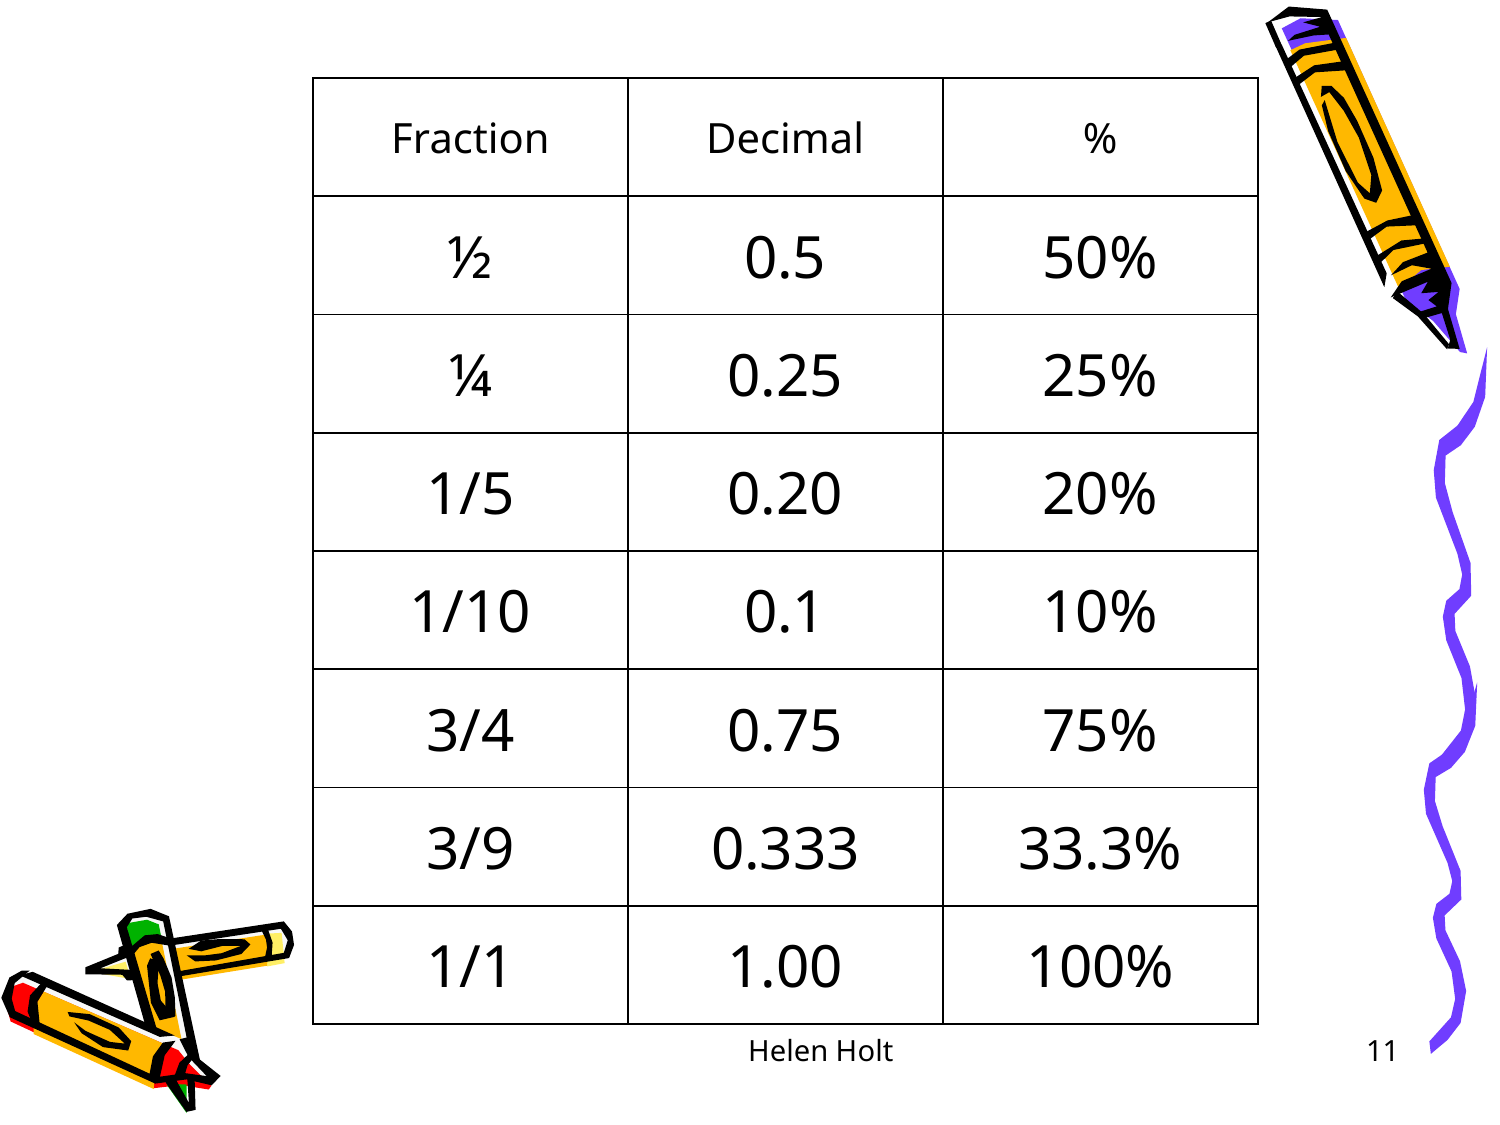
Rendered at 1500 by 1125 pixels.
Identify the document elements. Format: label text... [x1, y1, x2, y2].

table_cell 25% [944, 315, 1257, 432]
table_cell 0.1 [629, 552, 942, 668]
table_cell 1/10 [314, 552, 627, 668]
table_cell 1/5 [314, 434, 627, 550]
footer Helen Holt [583, 1025, 1059, 1100]
table_cell 1/1 [314, 907, 627, 1023]
table_cell 0.333 [629, 788, 942, 905]
table_cell ½ [314, 197, 627, 314]
table_header Fraction [314, 79, 627, 195]
table_cell 0.75 [629, 670, 942, 787]
table_cell 20% [944, 434, 1257, 550]
table_cell 0.20 [629, 434, 942, 550]
table_cell 75% [944, 670, 1257, 787]
table_header % [944, 79, 1257, 195]
table_cell 3/9 [314, 788, 627, 905]
table_cell 50% [944, 197, 1257, 314]
table_cell 0.5 [629, 197, 942, 314]
table_header Decimal [629, 79, 942, 195]
table_cell 33.3% [944, 788, 1257, 905]
table_cell 0.25 [629, 315, 942, 432]
table_cell 1.00 [629, 907, 942, 1023]
table_cell 100% [944, 907, 1257, 1023]
table_cell 10% [944, 552, 1257, 668]
slide_number 11 [1102, 1025, 1415, 1100]
table_cell ¼ [314, 315, 627, 432]
table_cell 3/4 [314, 670, 627, 787]
